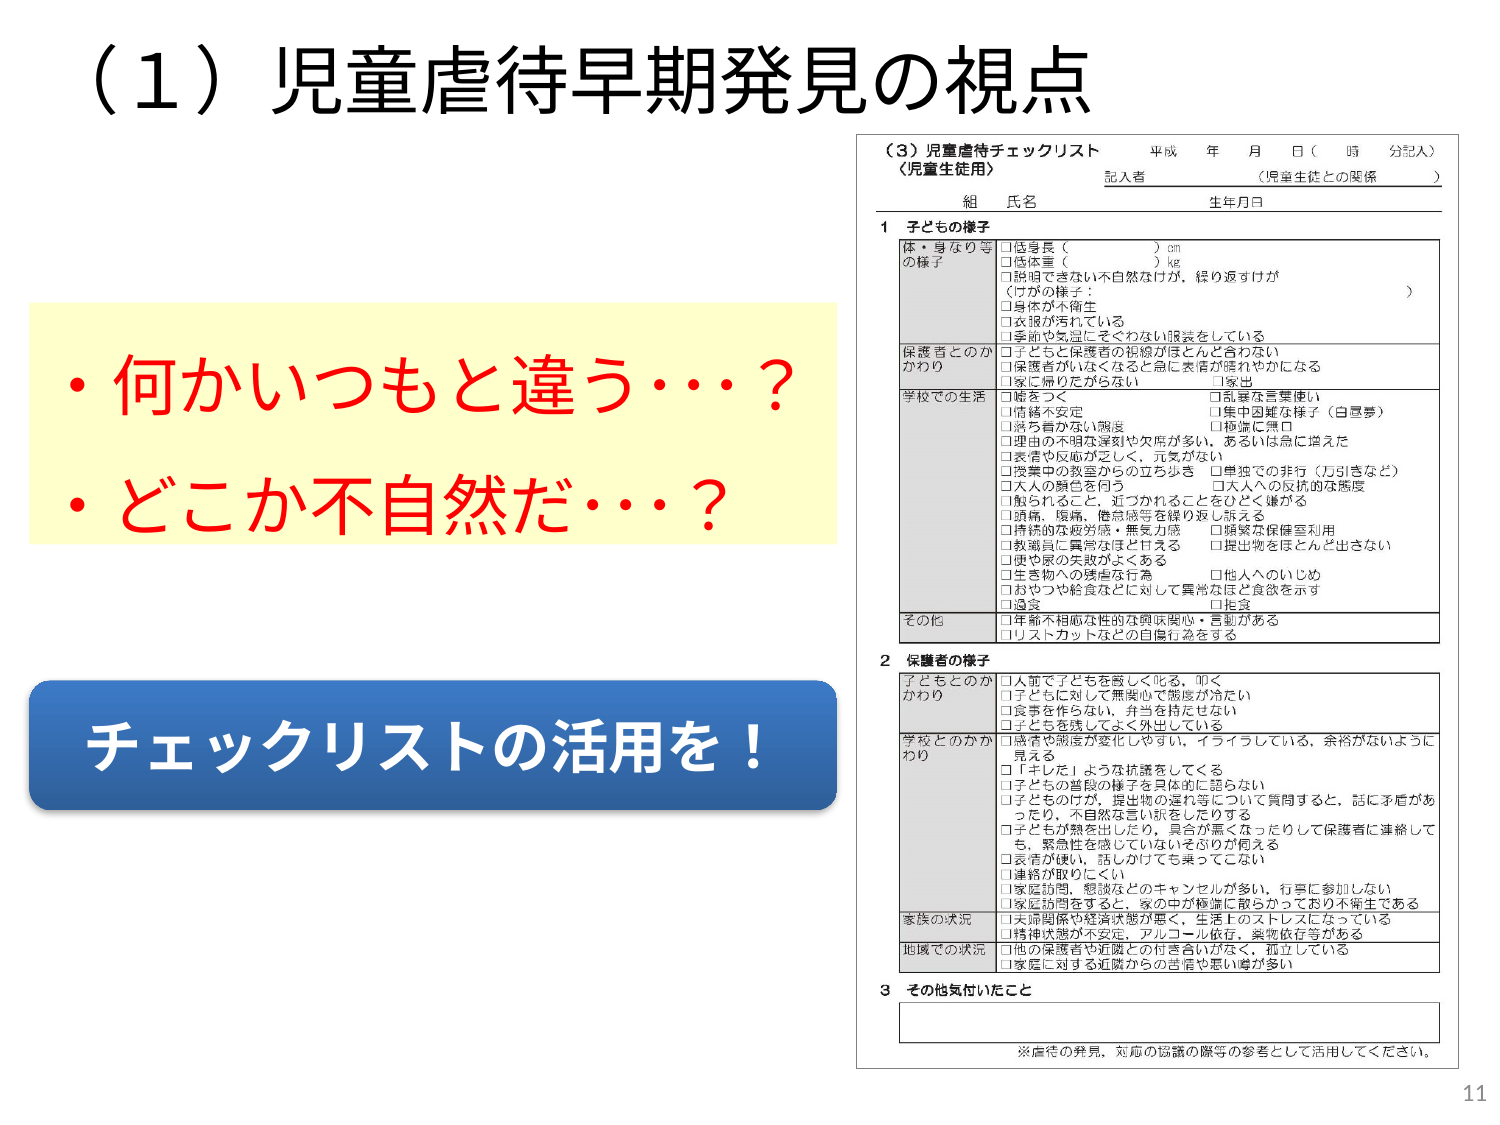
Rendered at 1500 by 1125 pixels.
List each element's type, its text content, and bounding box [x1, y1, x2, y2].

text_box （１）児童虐待早期発見の視点 [29, 30, 1235, 126]
slide_number 11 [1152, 1061, 1500, 1122]
text_box ・何かいつもと違う･･･？ ・どこか不自然だ･･･？ [29, 302, 838, 545]
text_box チェックリストの活用を！ [29, 680, 838, 811]
picture [856, 134, 1459, 1070]
